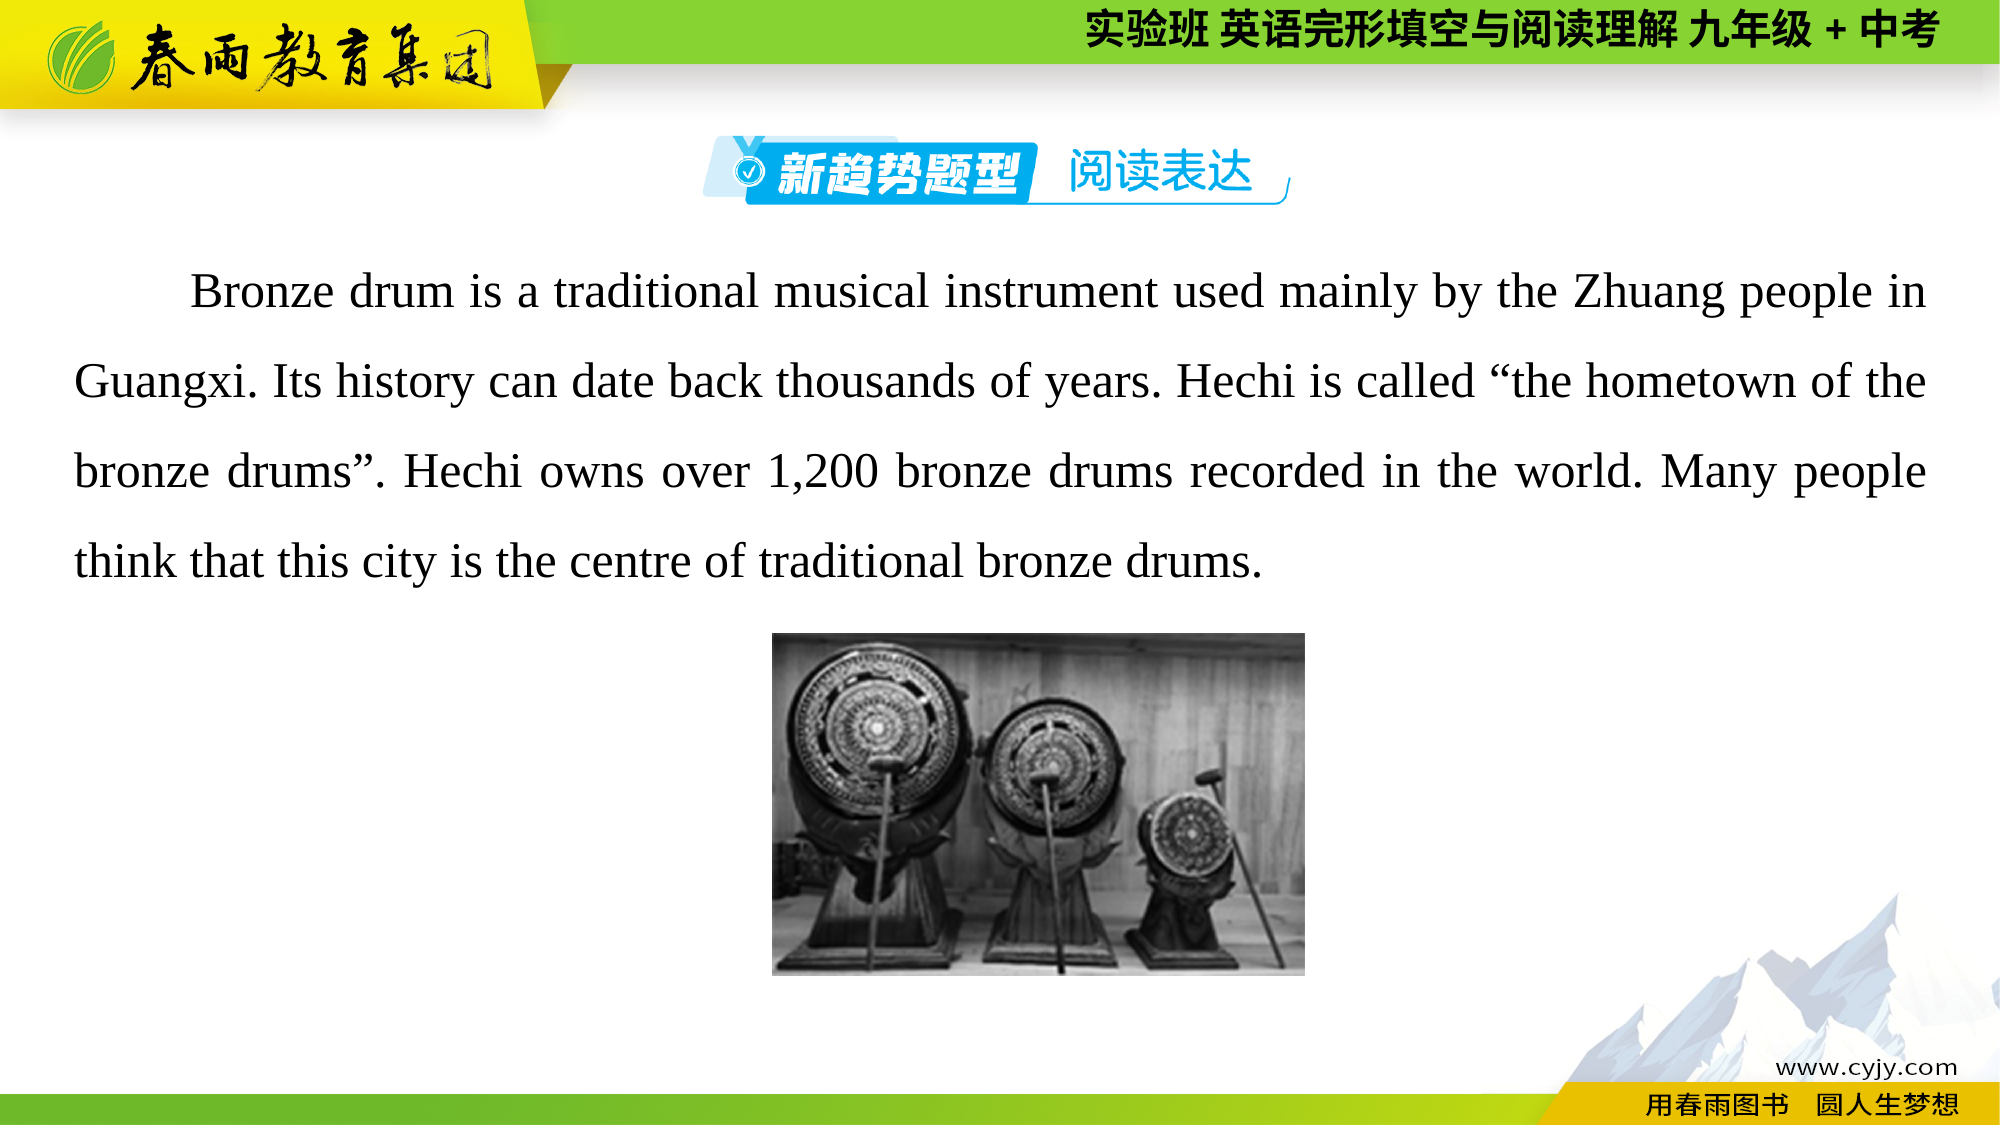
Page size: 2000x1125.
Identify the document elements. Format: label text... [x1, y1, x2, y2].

list Bronze drum is a traditional musical instrument used mainly by the Zhuang people in Guangxi. Its history can date back thousands of years. Hechi is called “the hometown of the bronze drums”. Hechi owns over 1,200 bronze drums recorded in the world. Many people think that this city is the centre of traditional bronze drums. [59, 220, 1944, 599]
picture [0, 0, 2000, 1125]
